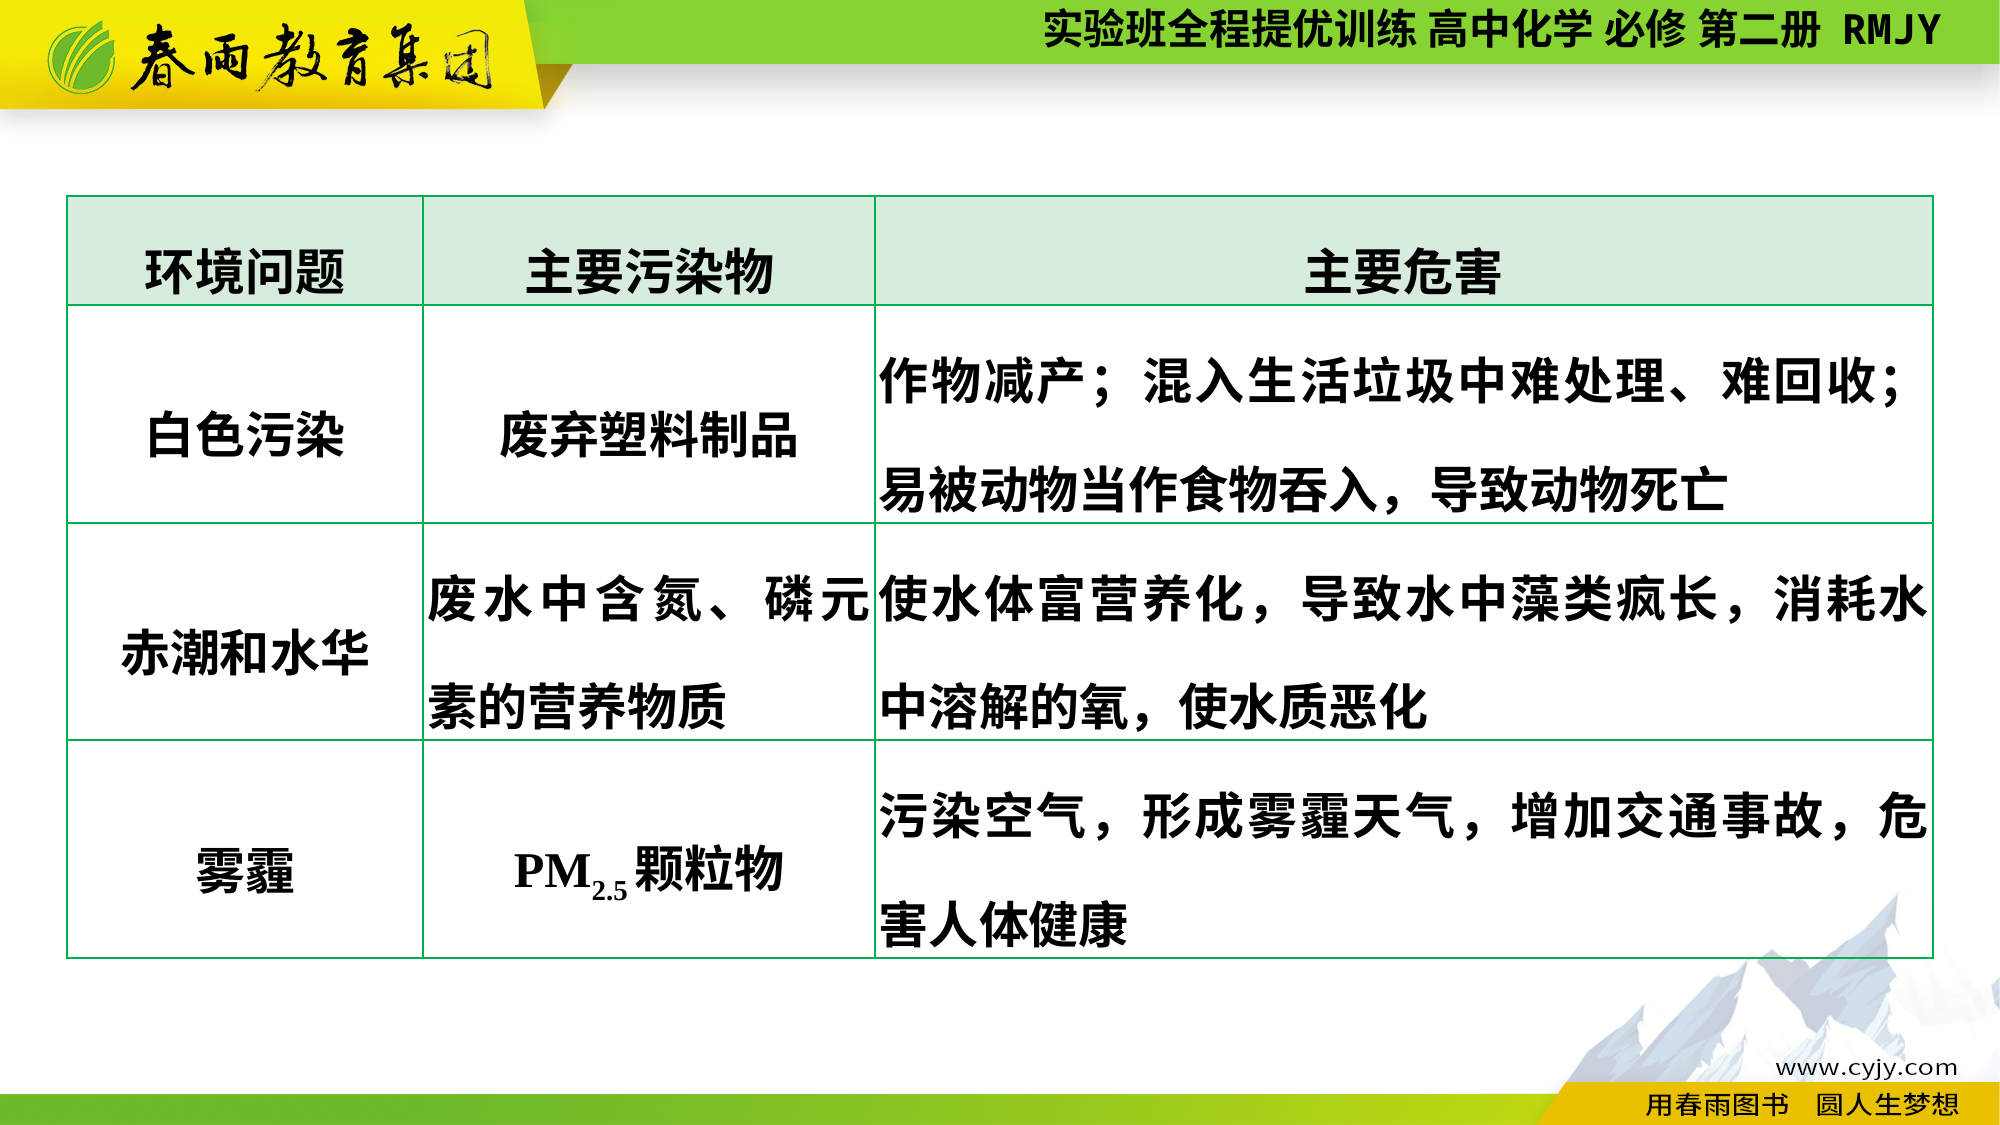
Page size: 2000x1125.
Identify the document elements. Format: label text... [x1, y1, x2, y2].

table_header 主要污染物 [424, 197, 874, 304]
table_cell PM2.5颗粒物 [424, 741, 874, 957]
table_cell 使水体富营养化，导致水中藻类疯长，消耗水中溶解的氧，使水质恶化 [876, 524, 1932, 739]
table_cell 赤潮和水华 [68, 524, 422, 739]
picture [0, 0, 2000, 1125]
table_cell 雾霾 [68, 741, 422, 957]
table_cell 废弃塑料制品 [424, 306, 874, 522]
table_header 环境问题 [68, 197, 422, 304]
table_cell 废水中含氮、磷元素的营养物质 [424, 524, 874, 739]
table_cell 污染空气，形成雾霾天气，增加交通事故，危害人体健康 [876, 741, 1932, 957]
table_cell 白色污染 [68, 306, 422, 522]
table_header 主要危害 [876, 197, 1932, 304]
table_cell 作物减产；混入生活垃圾中难处理、难回收；易被动物当作食物吞入，导致动物死亡 [876, 306, 1932, 522]
